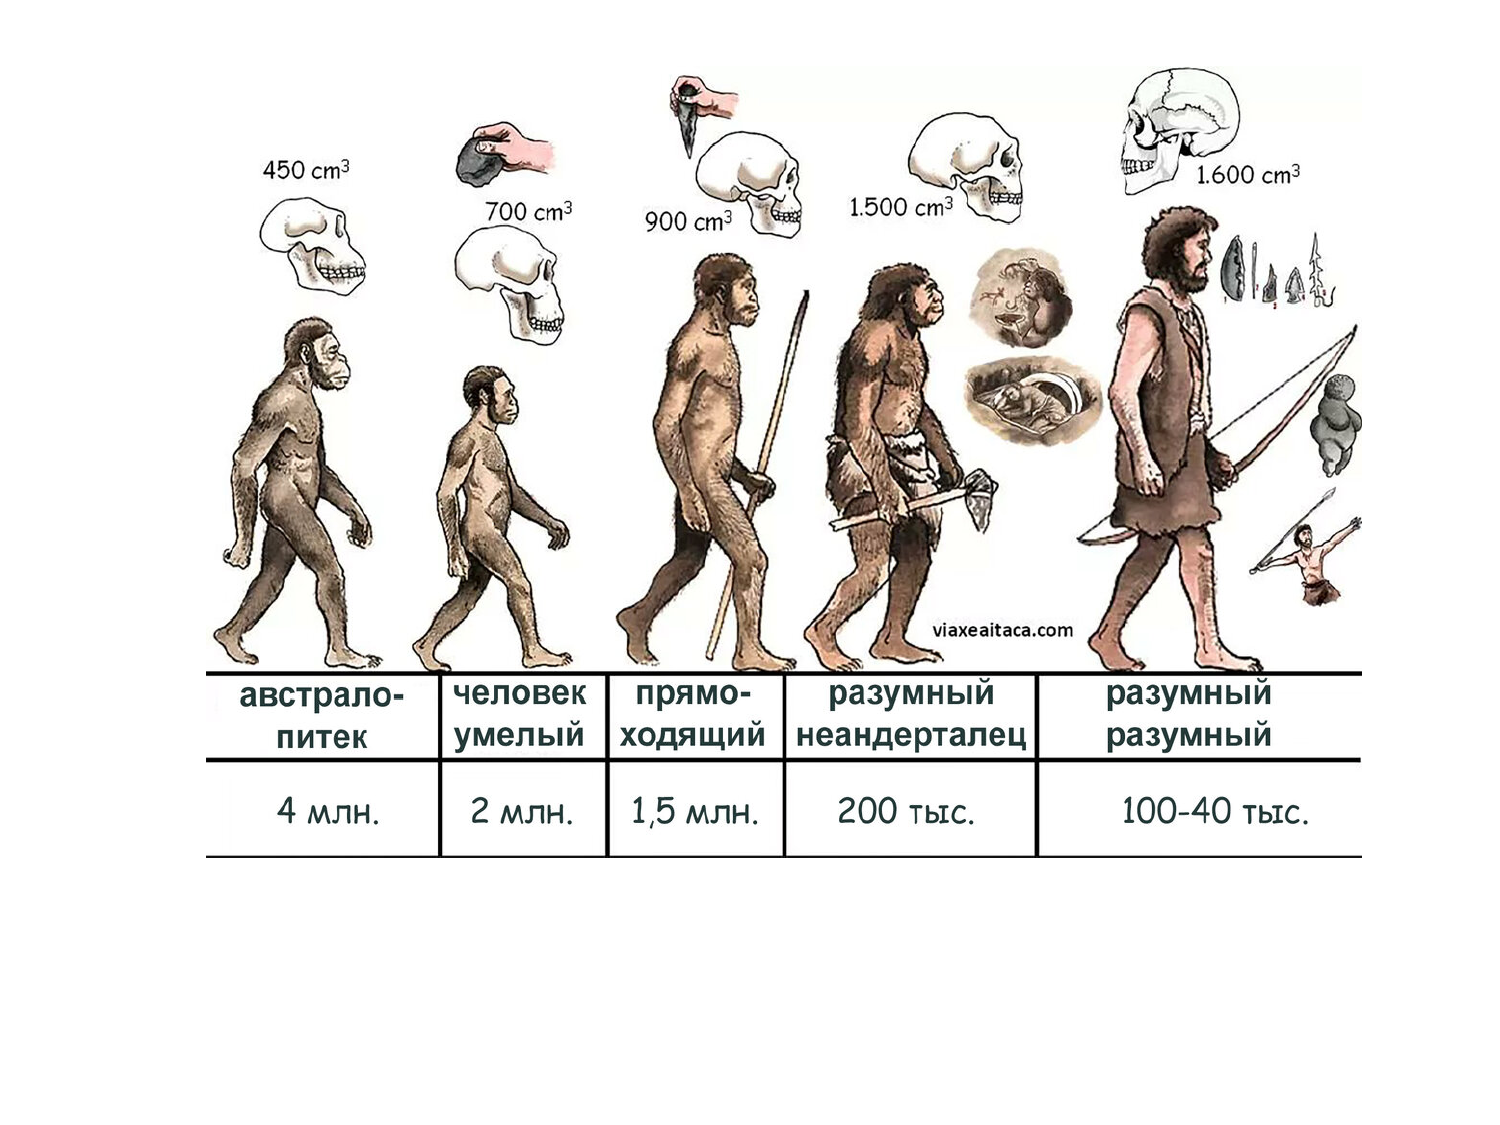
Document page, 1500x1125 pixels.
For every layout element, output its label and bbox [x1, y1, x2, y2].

picture [206, 66, 1362, 858]
